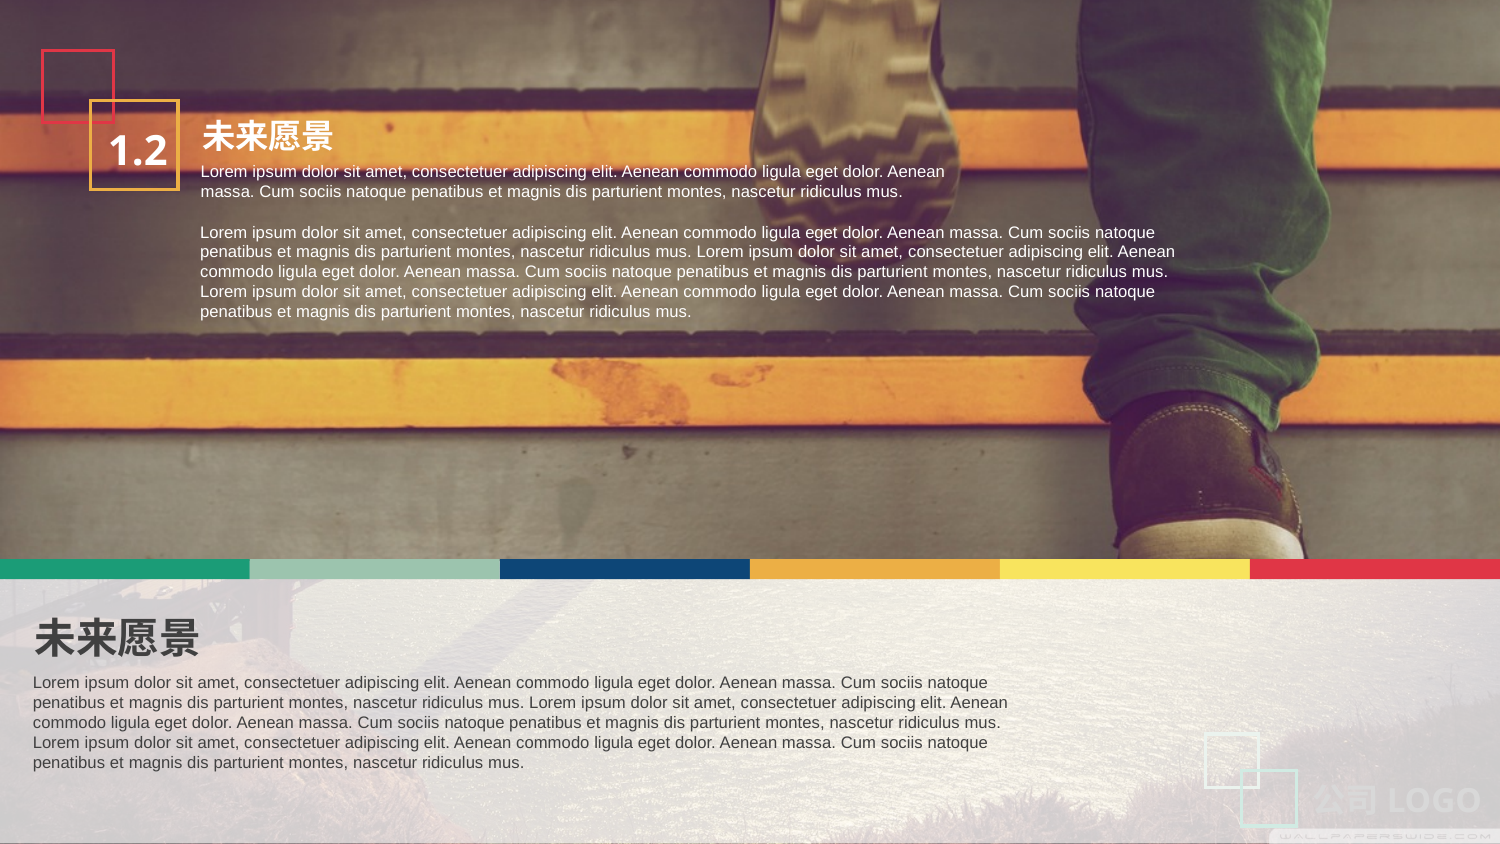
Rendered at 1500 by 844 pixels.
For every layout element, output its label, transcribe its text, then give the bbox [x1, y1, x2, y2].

picture [0, 0, 1500, 558]
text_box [0, 558, 1500, 580]
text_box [41, 49, 179, 190]
text_box 未来愿景 [19, 604, 217, 670]
text_box Lorem ipsum dolor sit amet, consectetuer adipiscing elit. Aenean commodo ligula eget dolor. Aenean massa. Cum sociis natoque penatibus et magnis dis parturient montes, nascetur ridiculus mus. Lorem ipsum dolor sit amet, consectetuer adipiscing elit. Aenean commodo ligula eget dolor. Aenean massa. Cum sociis natoque penatibus et magnis dis parturient montes, nascetur ridiculus mus. Lorem ipsum dolor sit amet, consectetuer adipiscing elit. Aenean commodo ligula eget dolor. Aenean massa. Cum sociis natoque penatibus et magnis dis parturient montes, nascetur ridiculus mus. [18, 664, 1071, 780]
